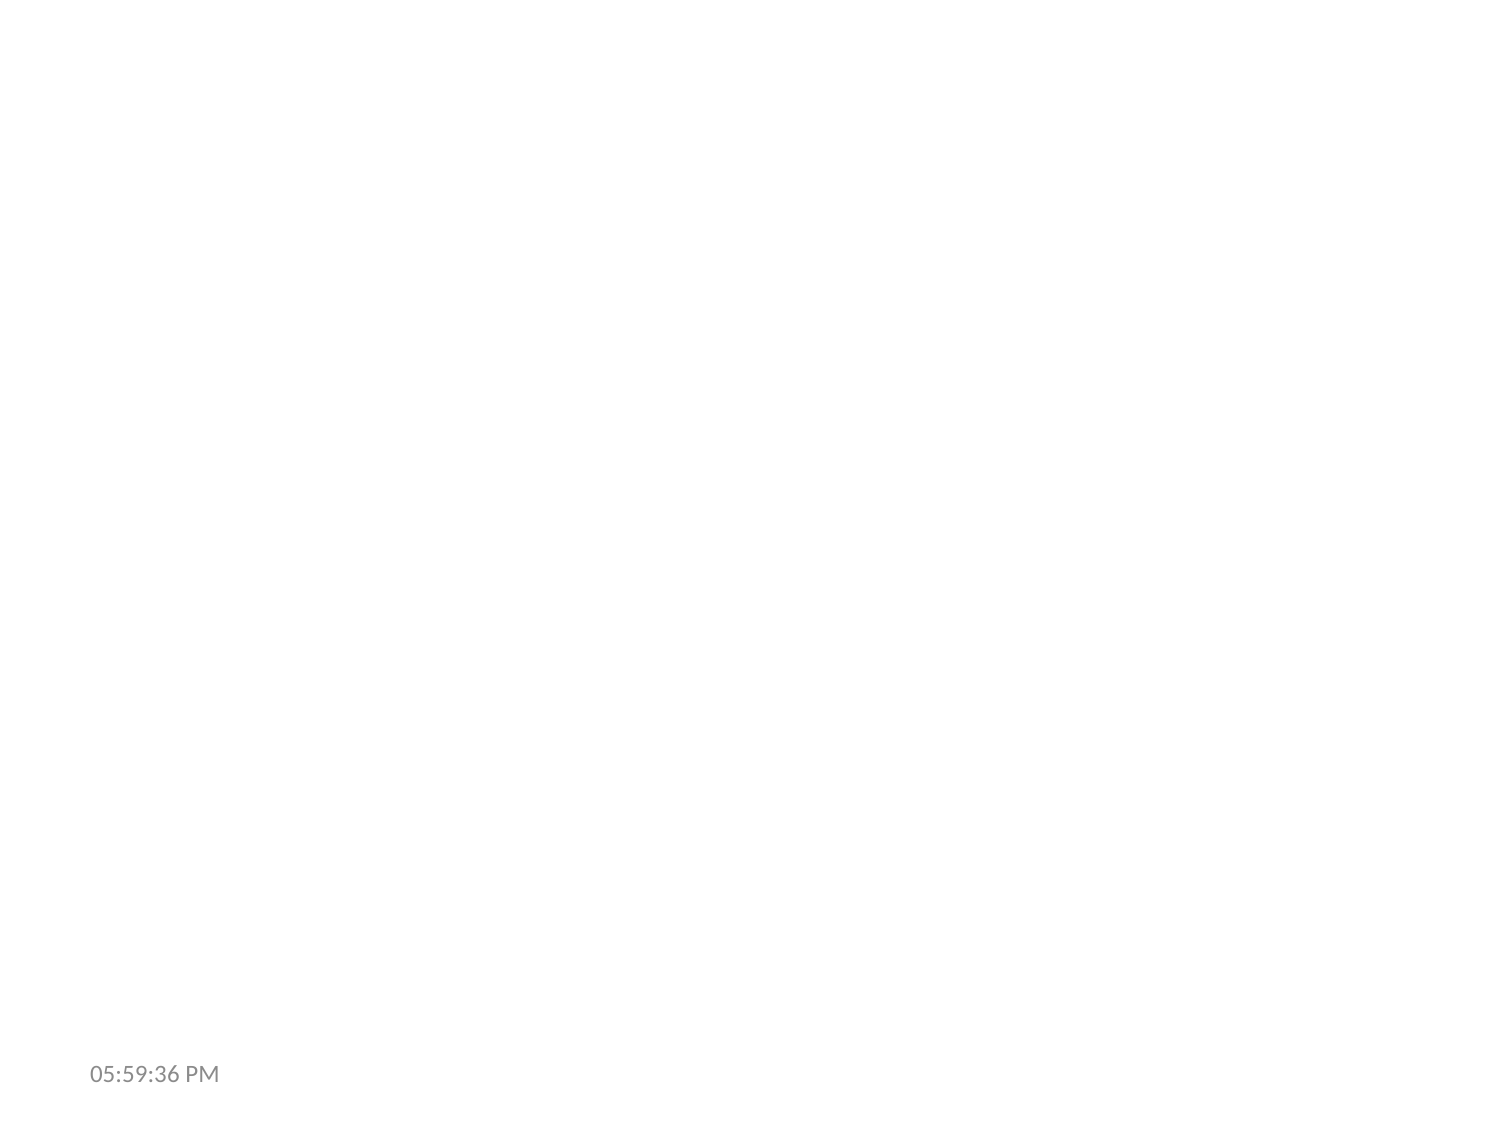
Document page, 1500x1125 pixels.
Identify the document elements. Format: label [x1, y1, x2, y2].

slide_number [75, 1042, 425, 1103]
